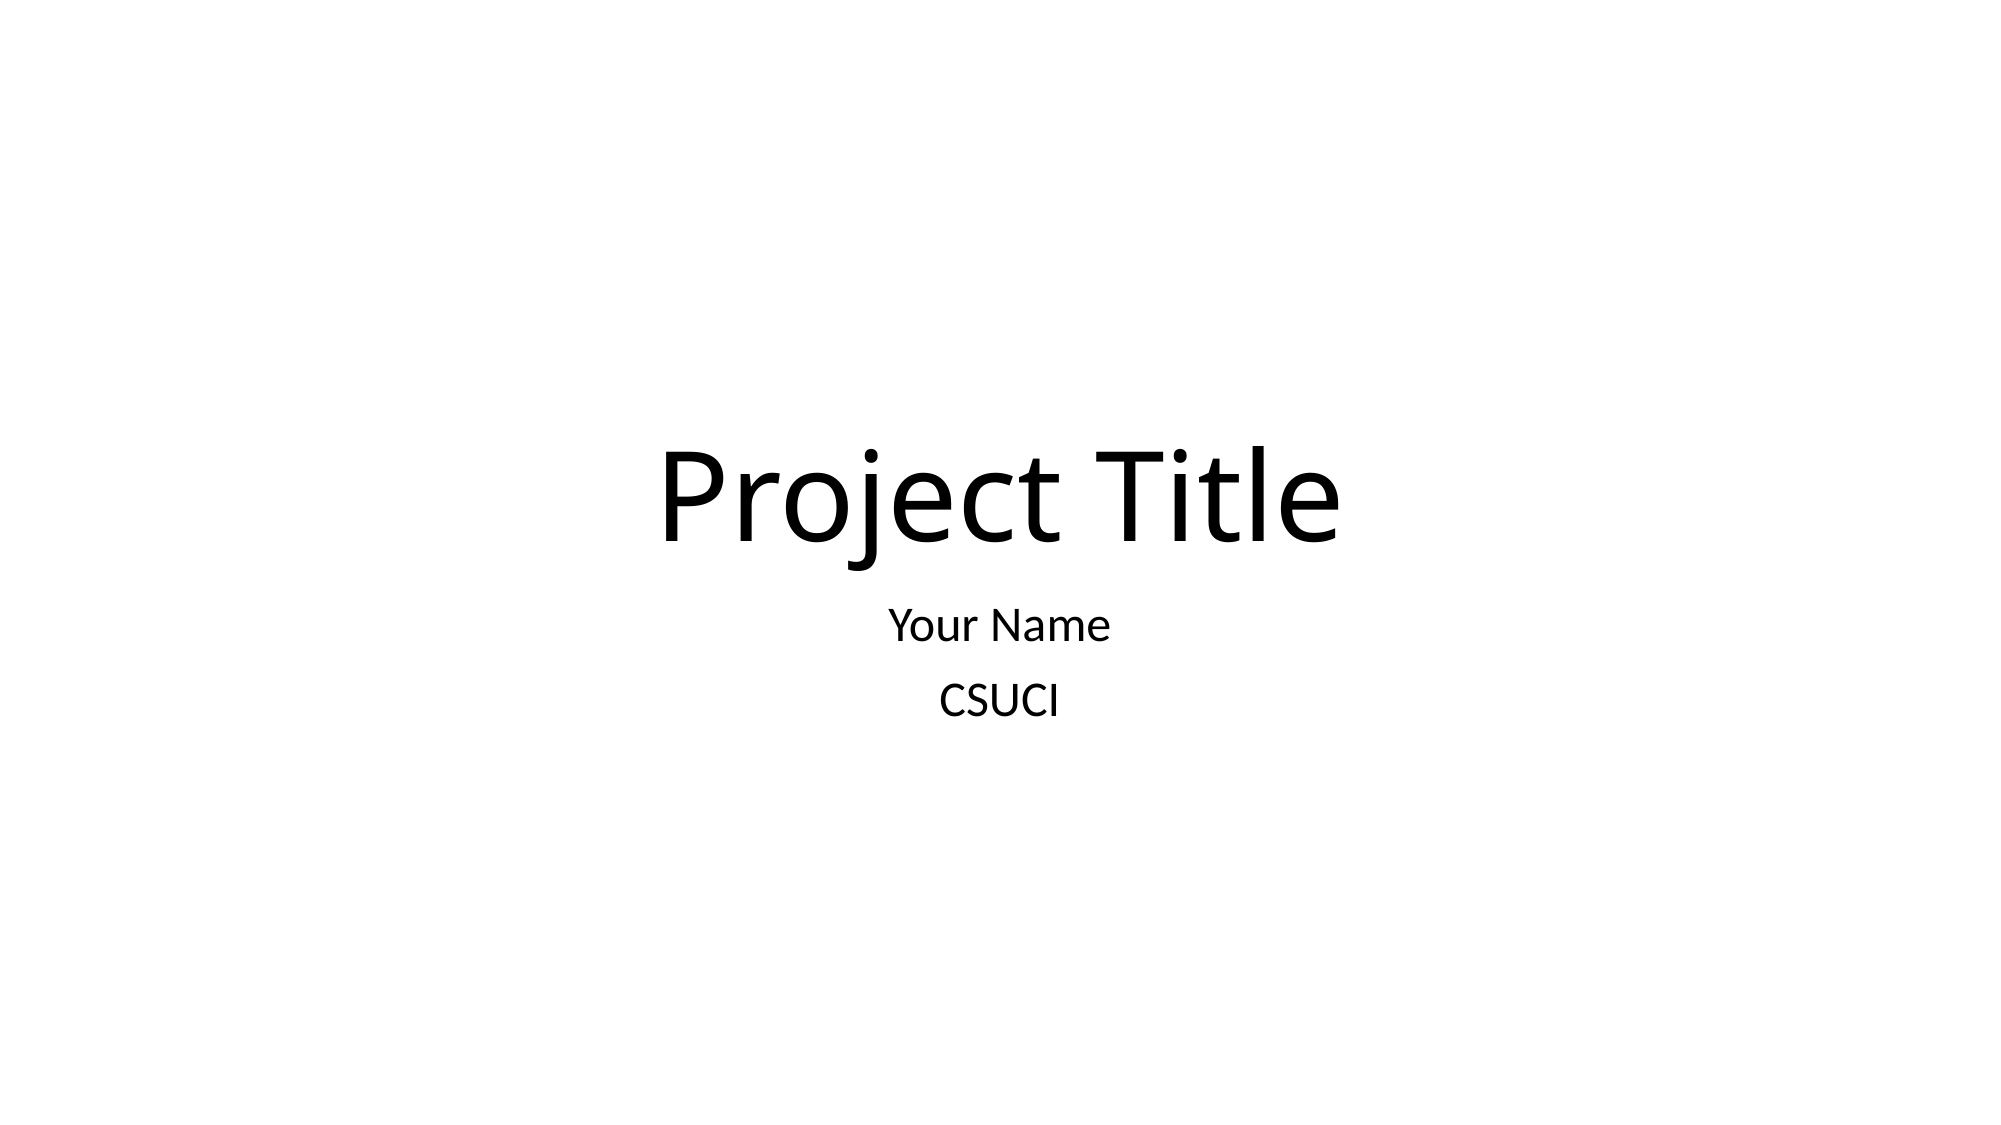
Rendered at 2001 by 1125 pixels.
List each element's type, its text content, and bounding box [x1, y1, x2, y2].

subtitle Your Name CSUCI [249, 590, 1750, 863]
title Project Title [249, 184, 1750, 576]
